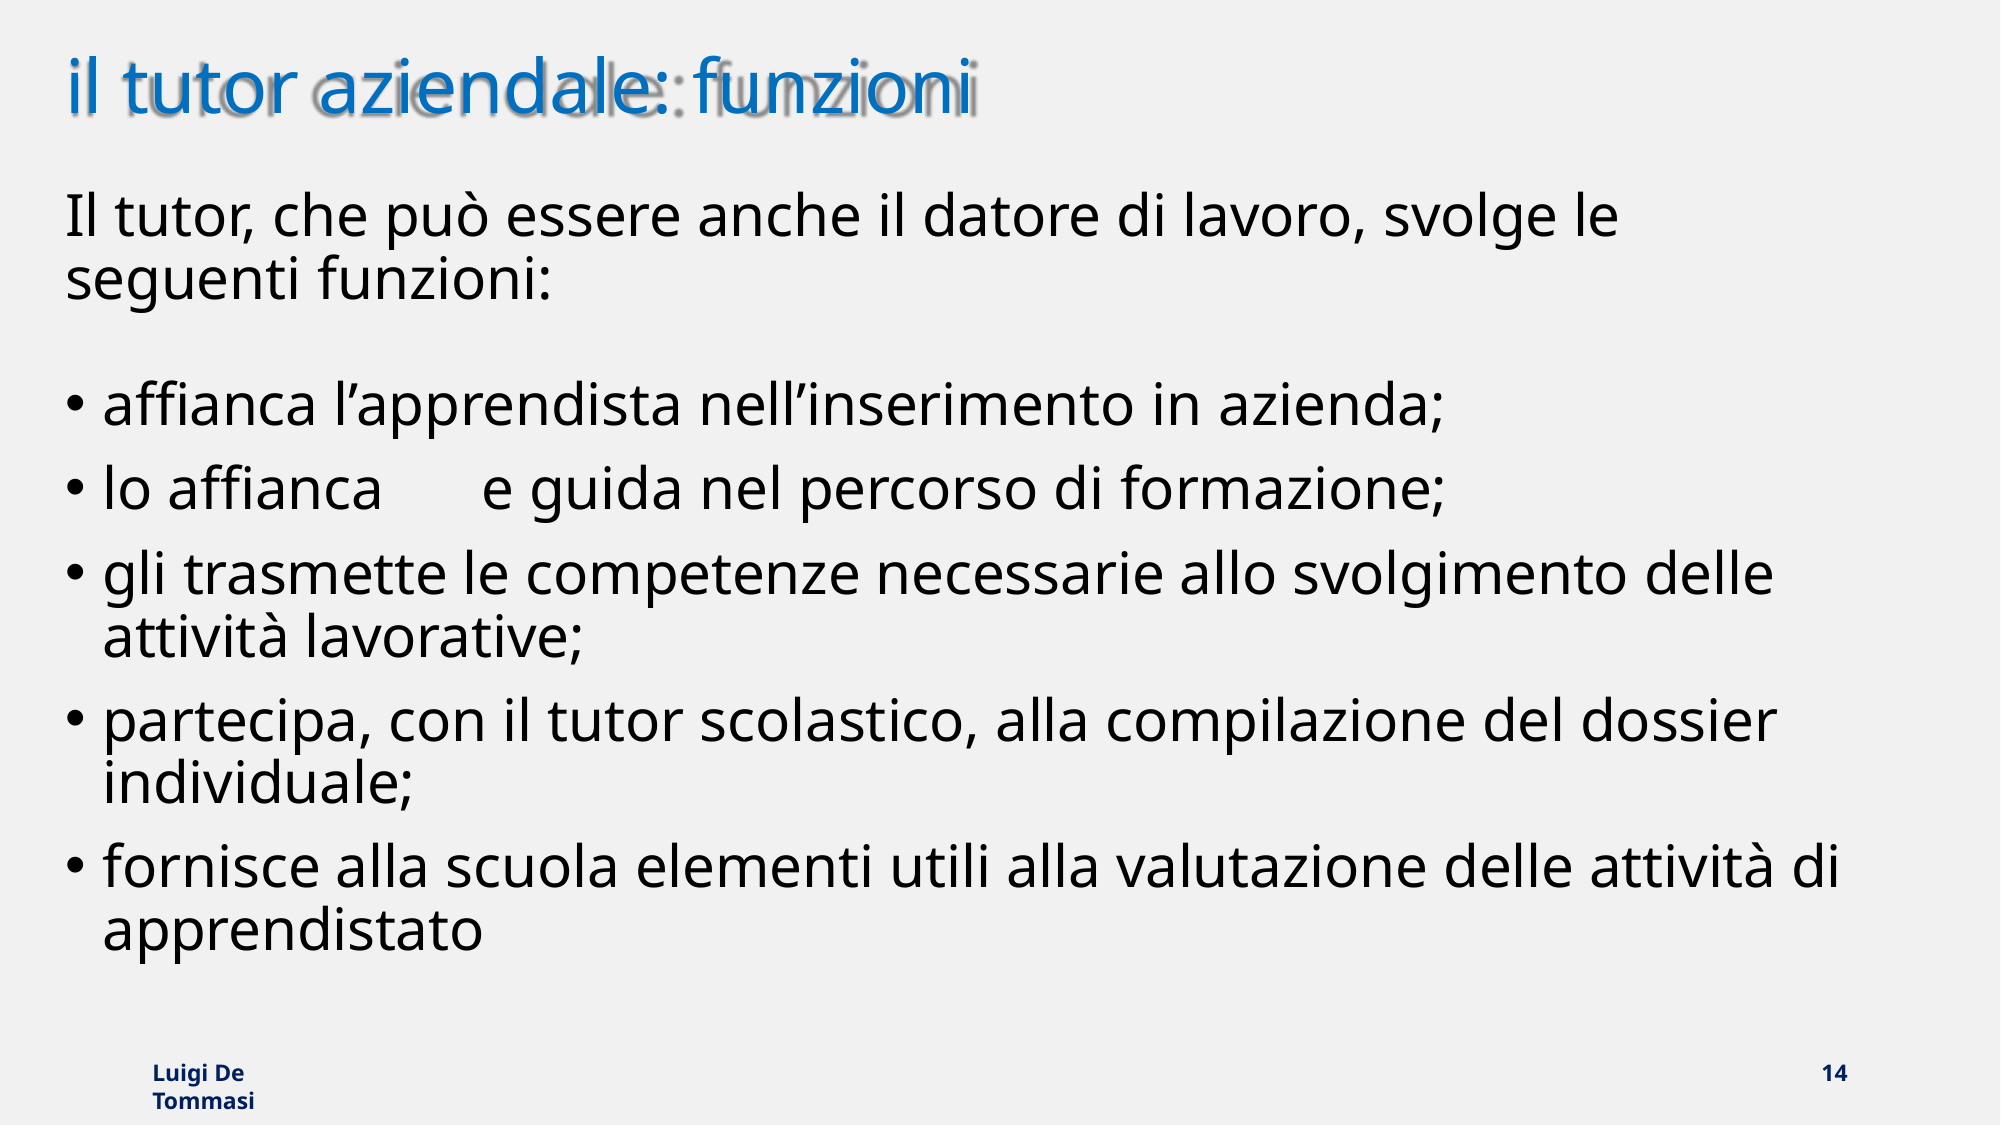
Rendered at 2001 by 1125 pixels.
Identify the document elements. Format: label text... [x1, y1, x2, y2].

footer Luigi De Tommasi [150, 1056, 347, 1125]
title il tutor aziendale: funzioni [62, 36, 980, 227]
slide_number 14 [1817, 1056, 1852, 1125]
text_box Il tutor, che può essere anche il datore di lavoro, svolge le seguenti funzioni: affianca l’apprendista nell’inserimento in azienda; lo affianca e guida nel percorso di formazione; gli trasmette le competenze necessarie allo svolgimento delle attività lavorative; partecipa, con il tutor scolastico, alla compilazione del dossier individuale; fornisce alla scuola elementi utili alla valutazione delle attività di apprendistato [62, 175, 1912, 963]
text_box [18, 16, 1030, 182]
